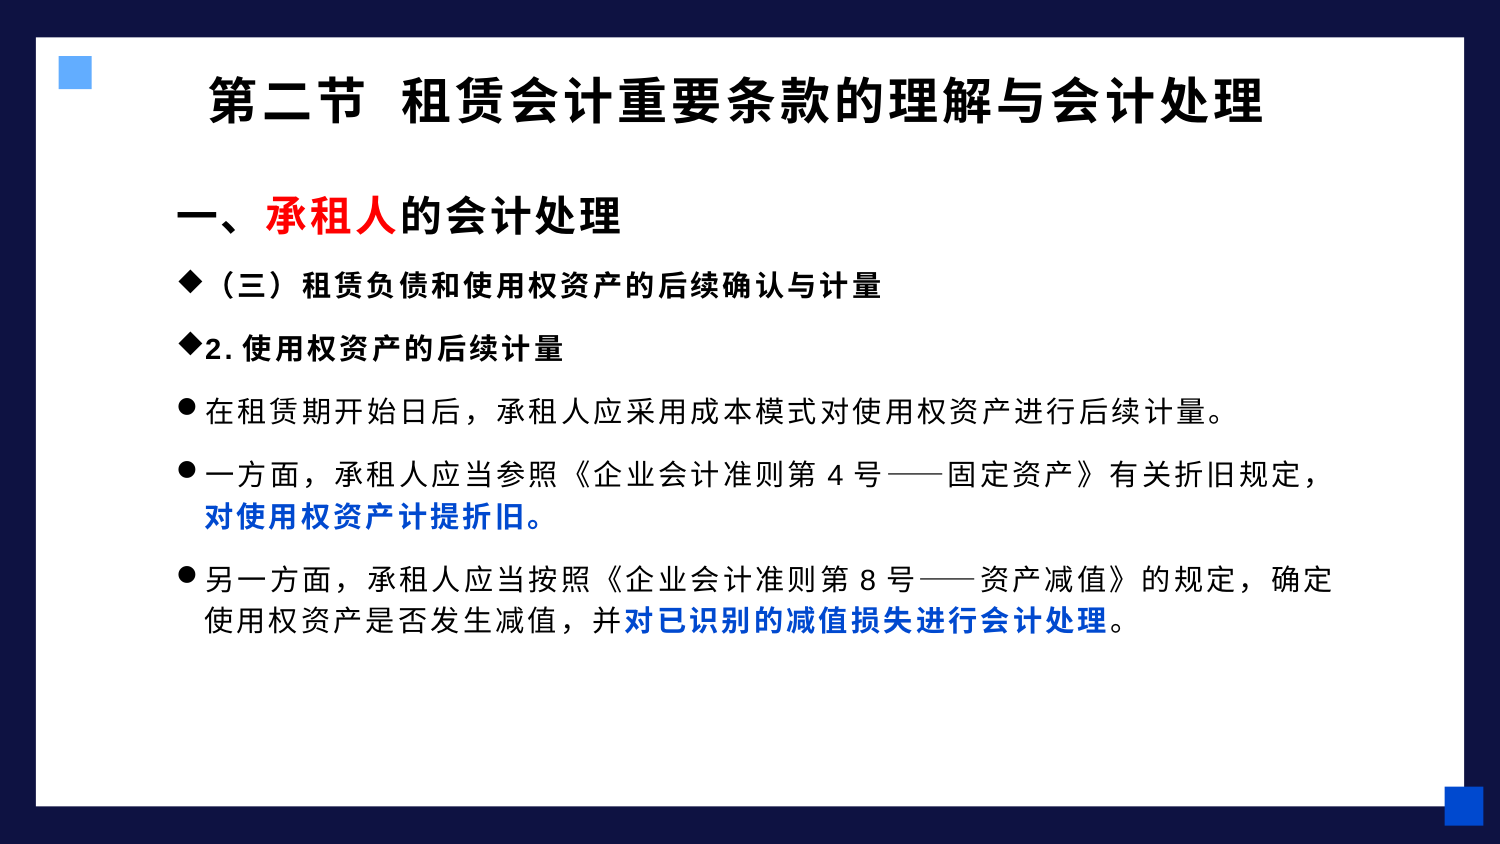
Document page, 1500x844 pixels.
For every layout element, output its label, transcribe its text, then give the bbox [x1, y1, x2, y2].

title 第二节 租赁会计重要条款的理解与会计处理 [141, 48, 1327, 138]
list 一、承租人的会计处理 （三）租赁负债和使用权资产的后续确认与计量 2.使用权资产的后续计量 在租赁期开始日后，承租人应采用成本模式对使用权资产进行后续计量。 一方面，承租人应当参照《企业会计准则第4号——固定资产》有关折旧规定，对使用权资产计提折旧。 另一方面，承租人应当按照《企业会计准则第8号——资产减值》的规定，确定使用权资产是否发生减值，并对已识别的减值损失进行会计处理。 [159, 179, 1365, 604]
